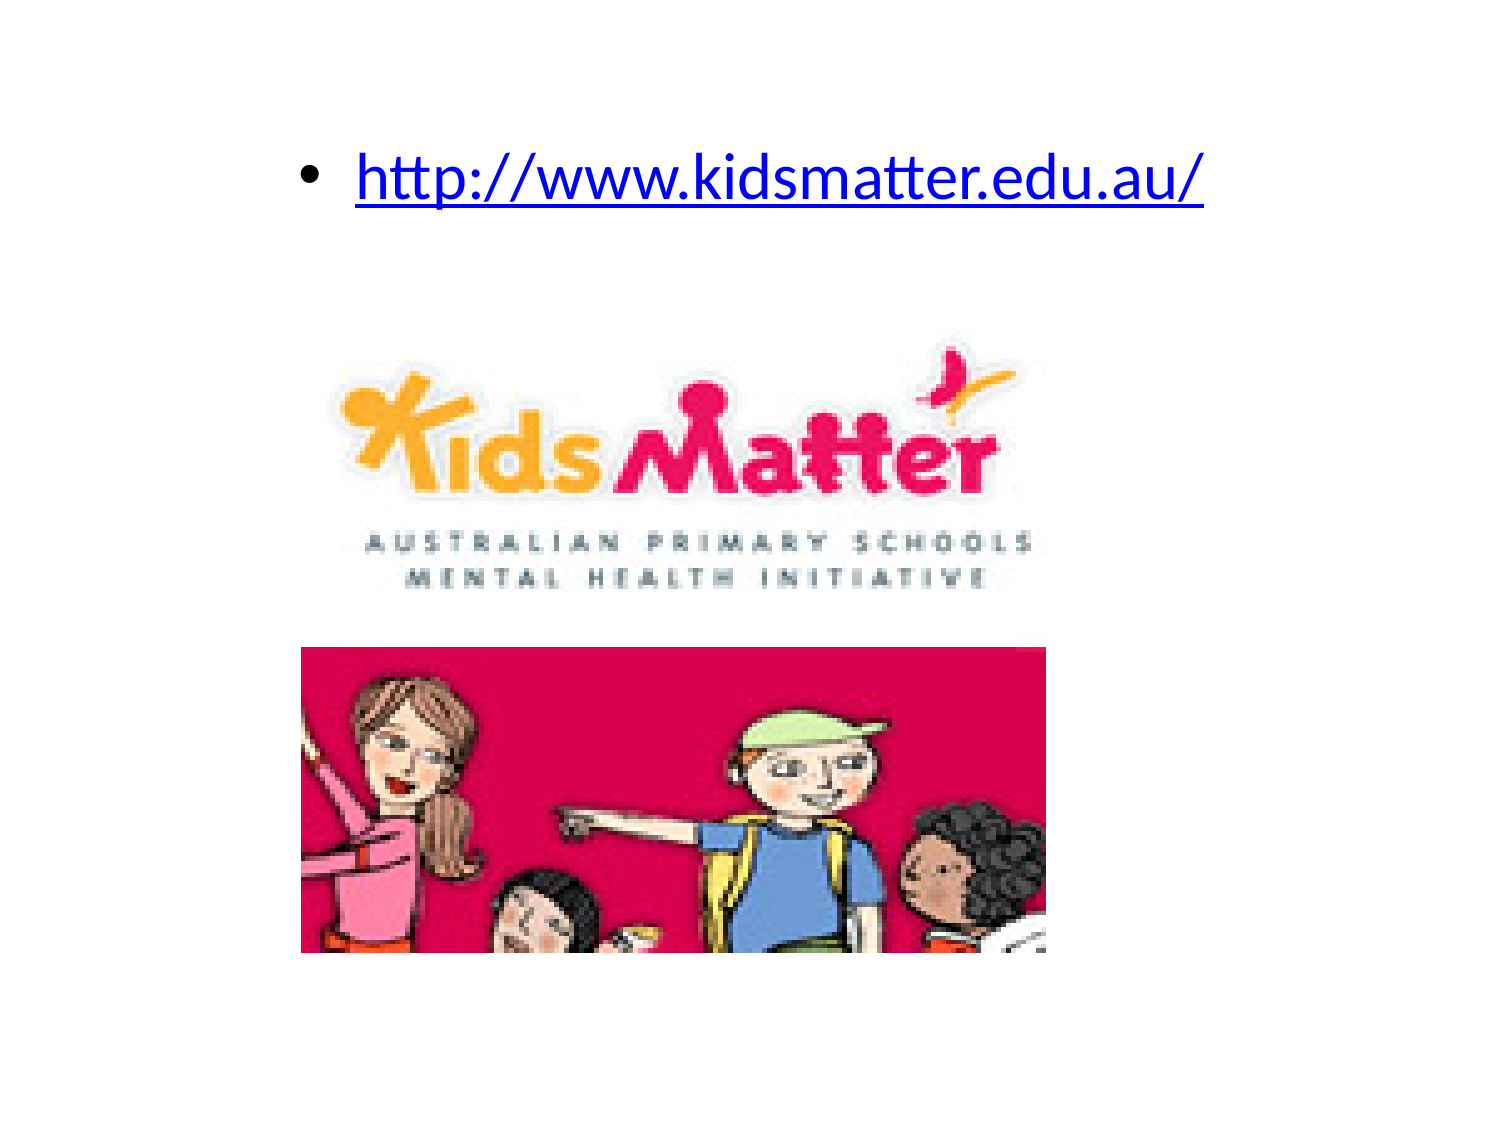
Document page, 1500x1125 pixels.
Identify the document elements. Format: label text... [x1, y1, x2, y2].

list http://www.kidsmatter.edu.au/ [76, 125, 1427, 291]
picture [300, 326, 1046, 953]
